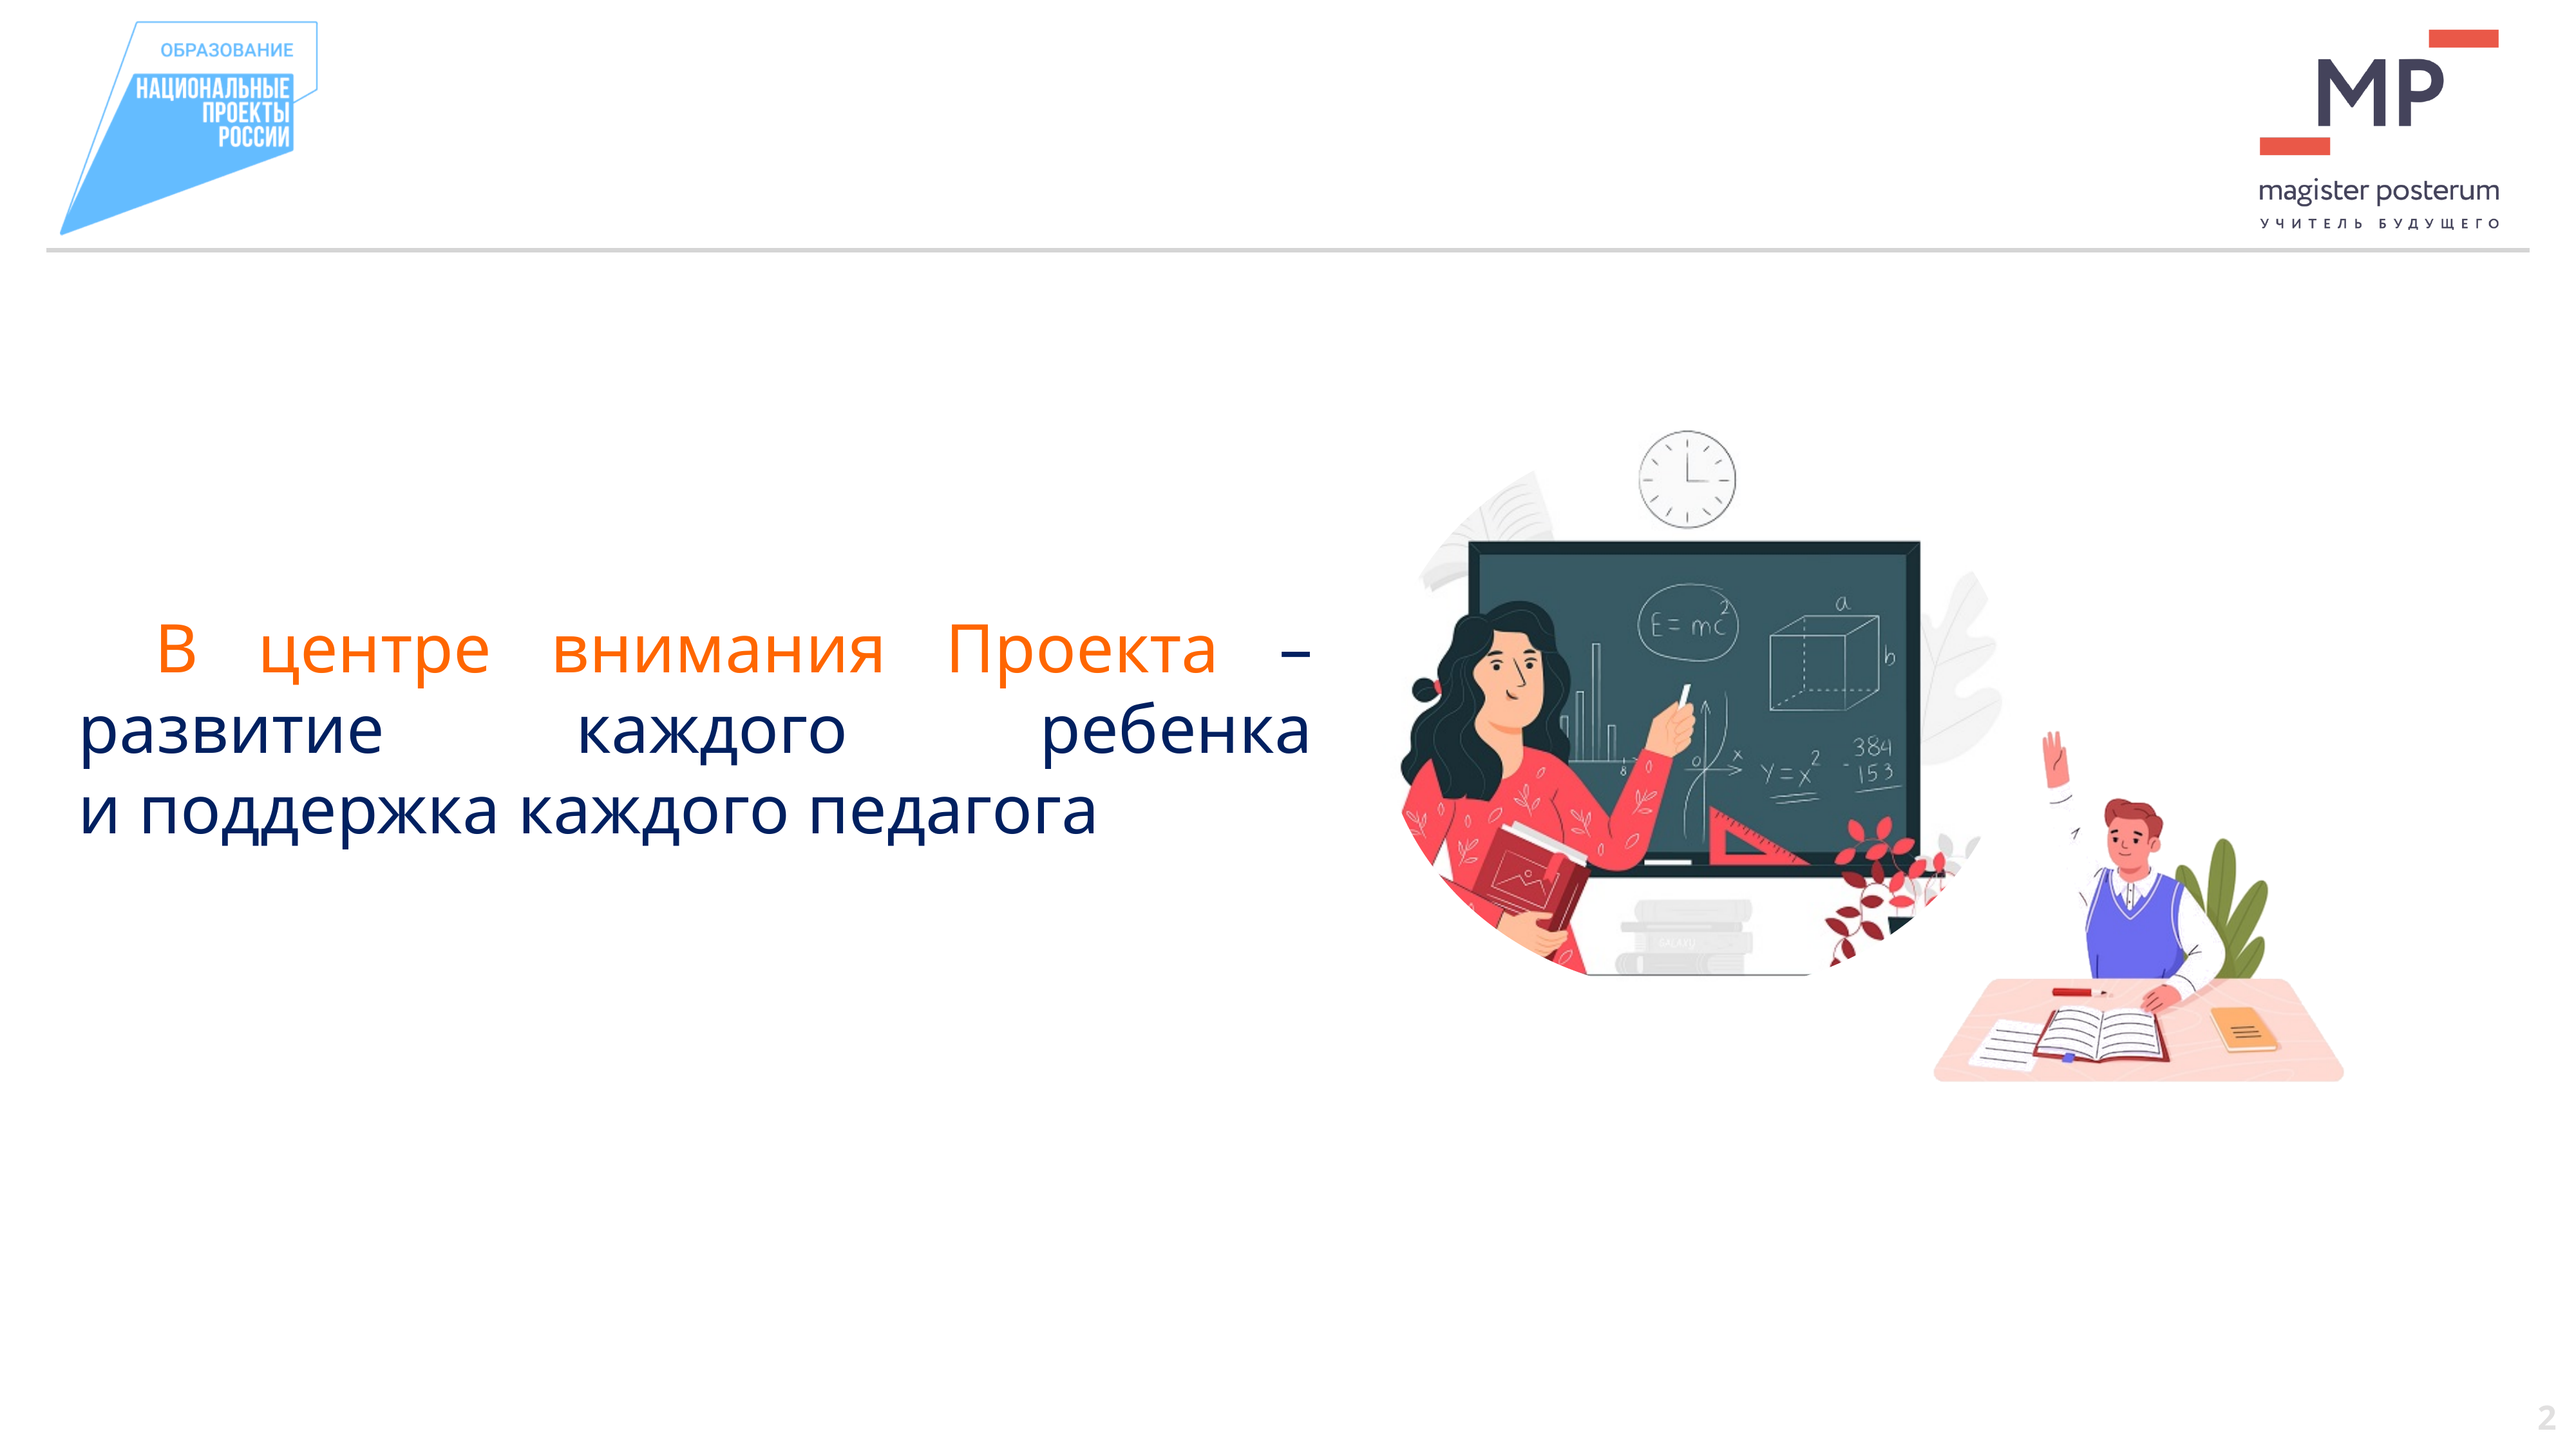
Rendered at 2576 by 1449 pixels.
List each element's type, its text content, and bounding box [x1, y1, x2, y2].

picture [59, 21, 319, 236]
slide_number 2 [2519, 1390, 2576, 1448]
picture [2260, 30, 2499, 230]
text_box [1380, 430, 2486, 1149]
text_box В центре внимания Проекта – развитие каждого ребенка и поддержка каждого педагога [69, 601, 1323, 852]
